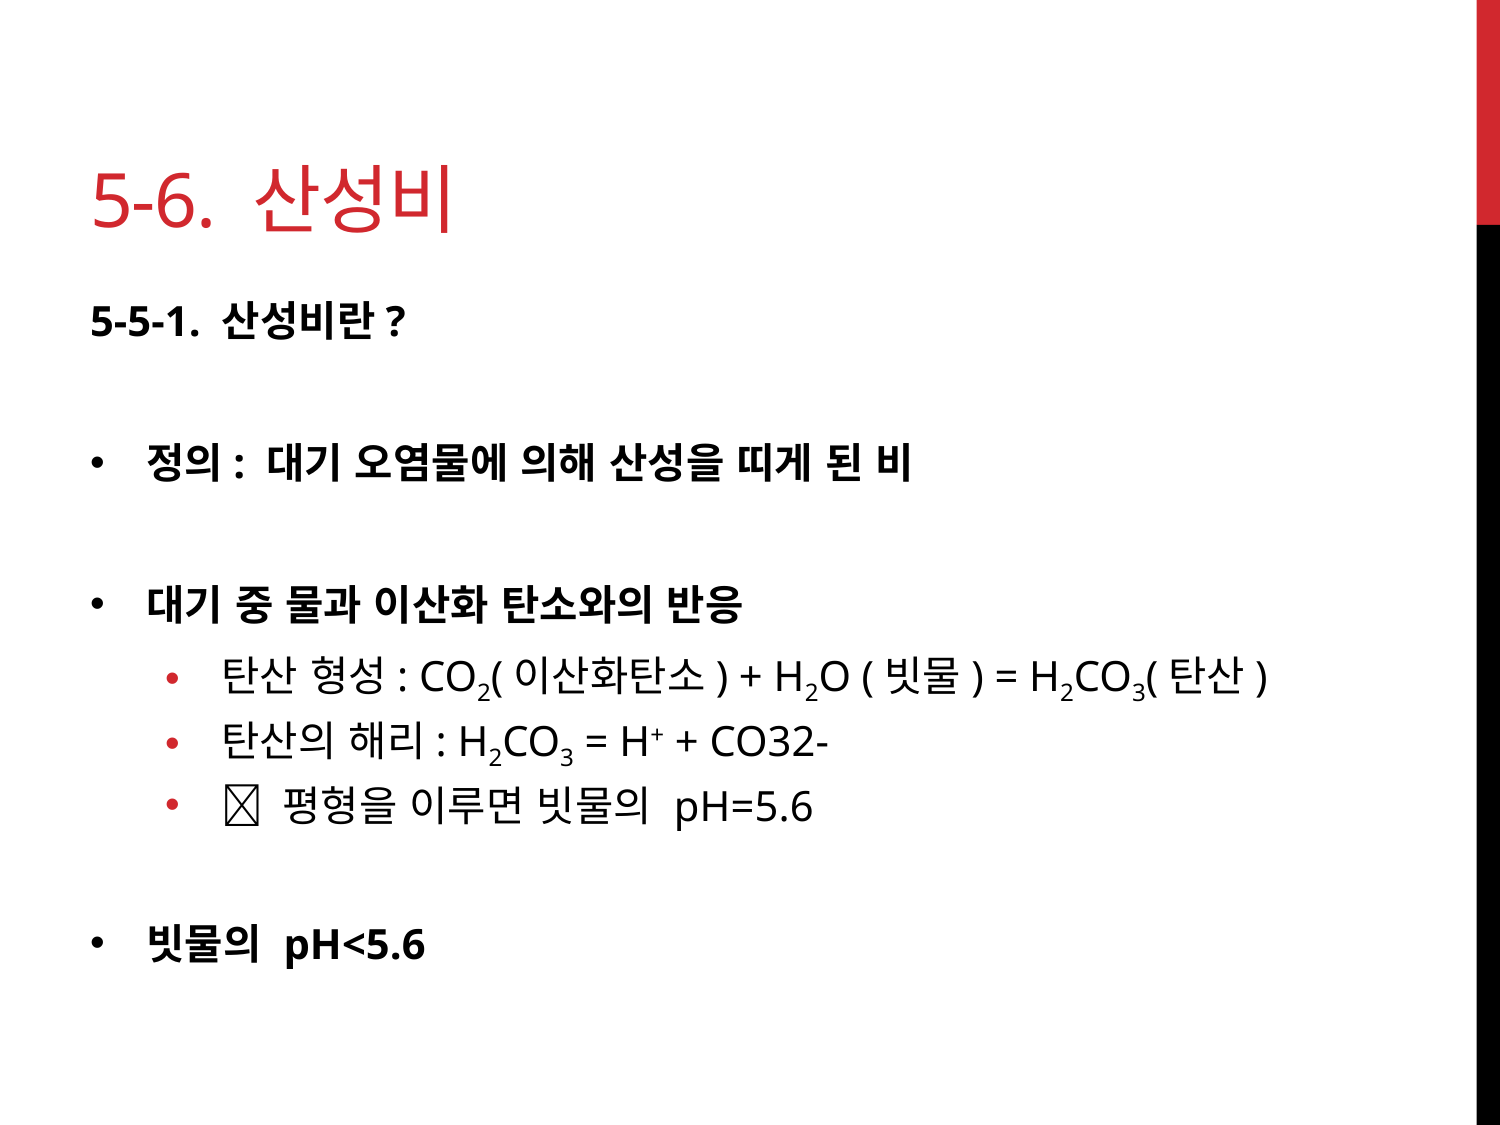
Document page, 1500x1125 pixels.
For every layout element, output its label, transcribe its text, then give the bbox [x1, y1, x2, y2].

title 5-6. 산성비 [75, 25, 1025, 250]
list 5-5-1. 산성비란? 정의: 대기 오염물에 의해 산성을 띠게 된 비 대기 중 물과 이산화 탄소와의 반응 탄산 형성: CO2(이산화탄소) + H2O (빗물) = H2CO3(탄산) 탄산의 해리: H2CO3 = H+ + CO32-  평형을 이루면 빗물의 pH=5.6 빗물의 pH<5.6 [75, 287, 1325, 1005]
